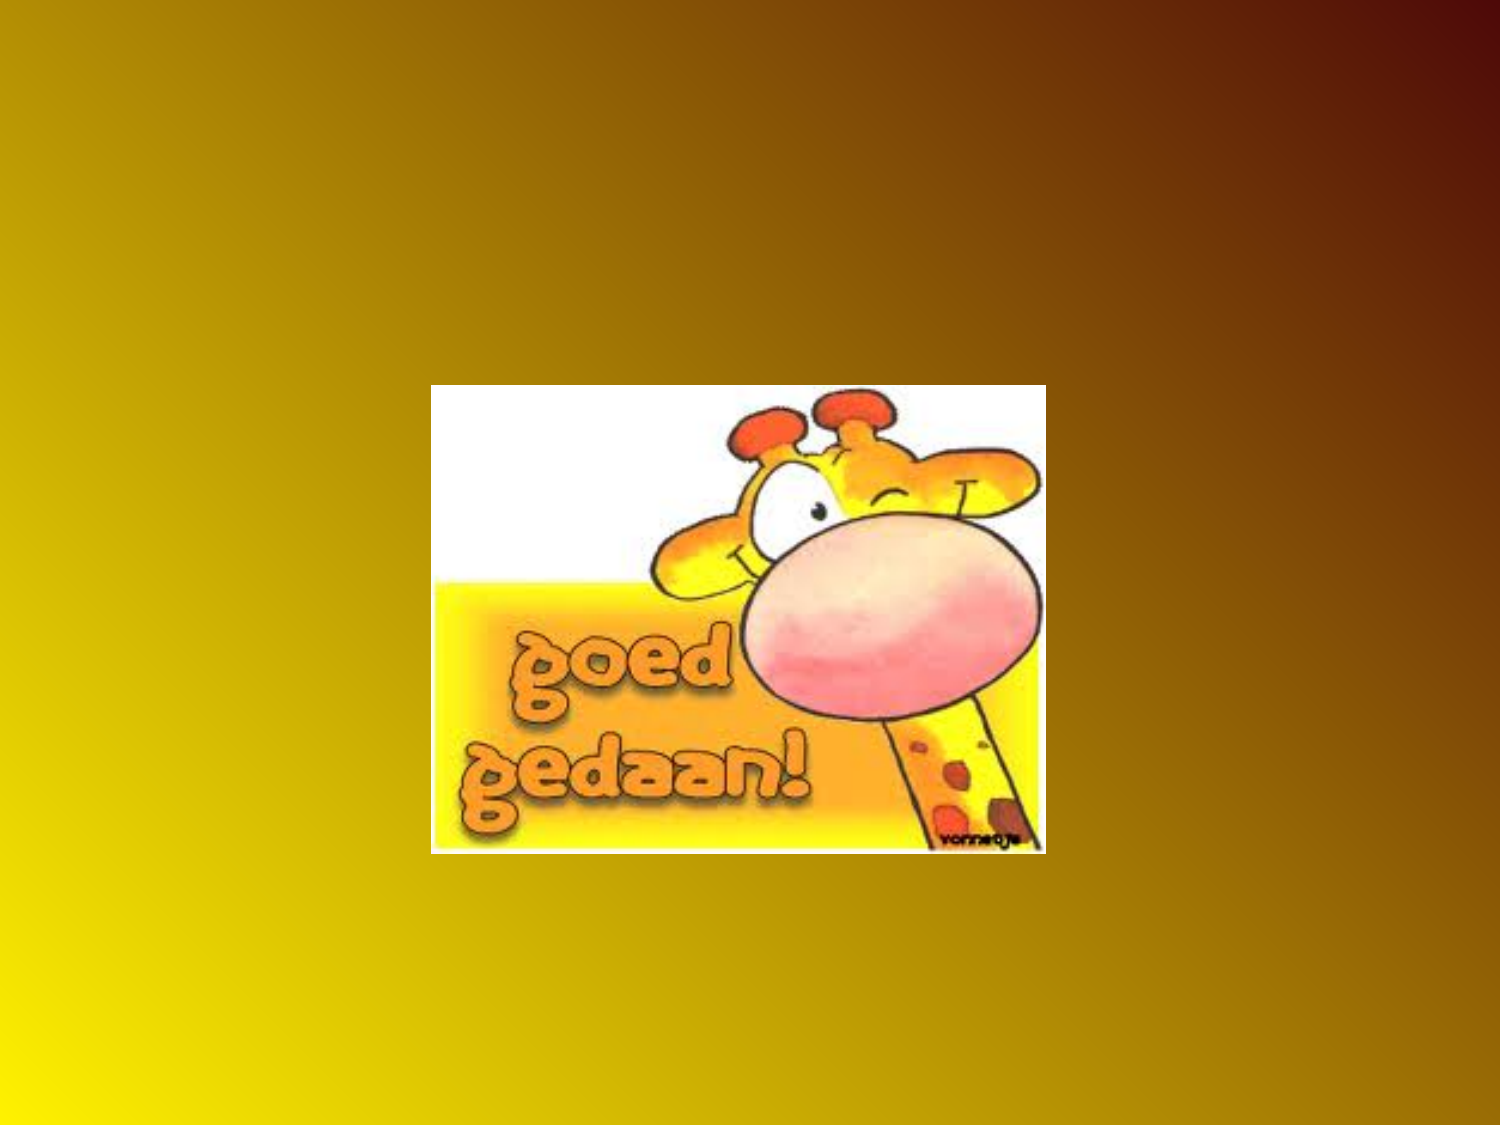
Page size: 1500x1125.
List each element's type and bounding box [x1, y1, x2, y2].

list [430, 385, 1046, 854]
